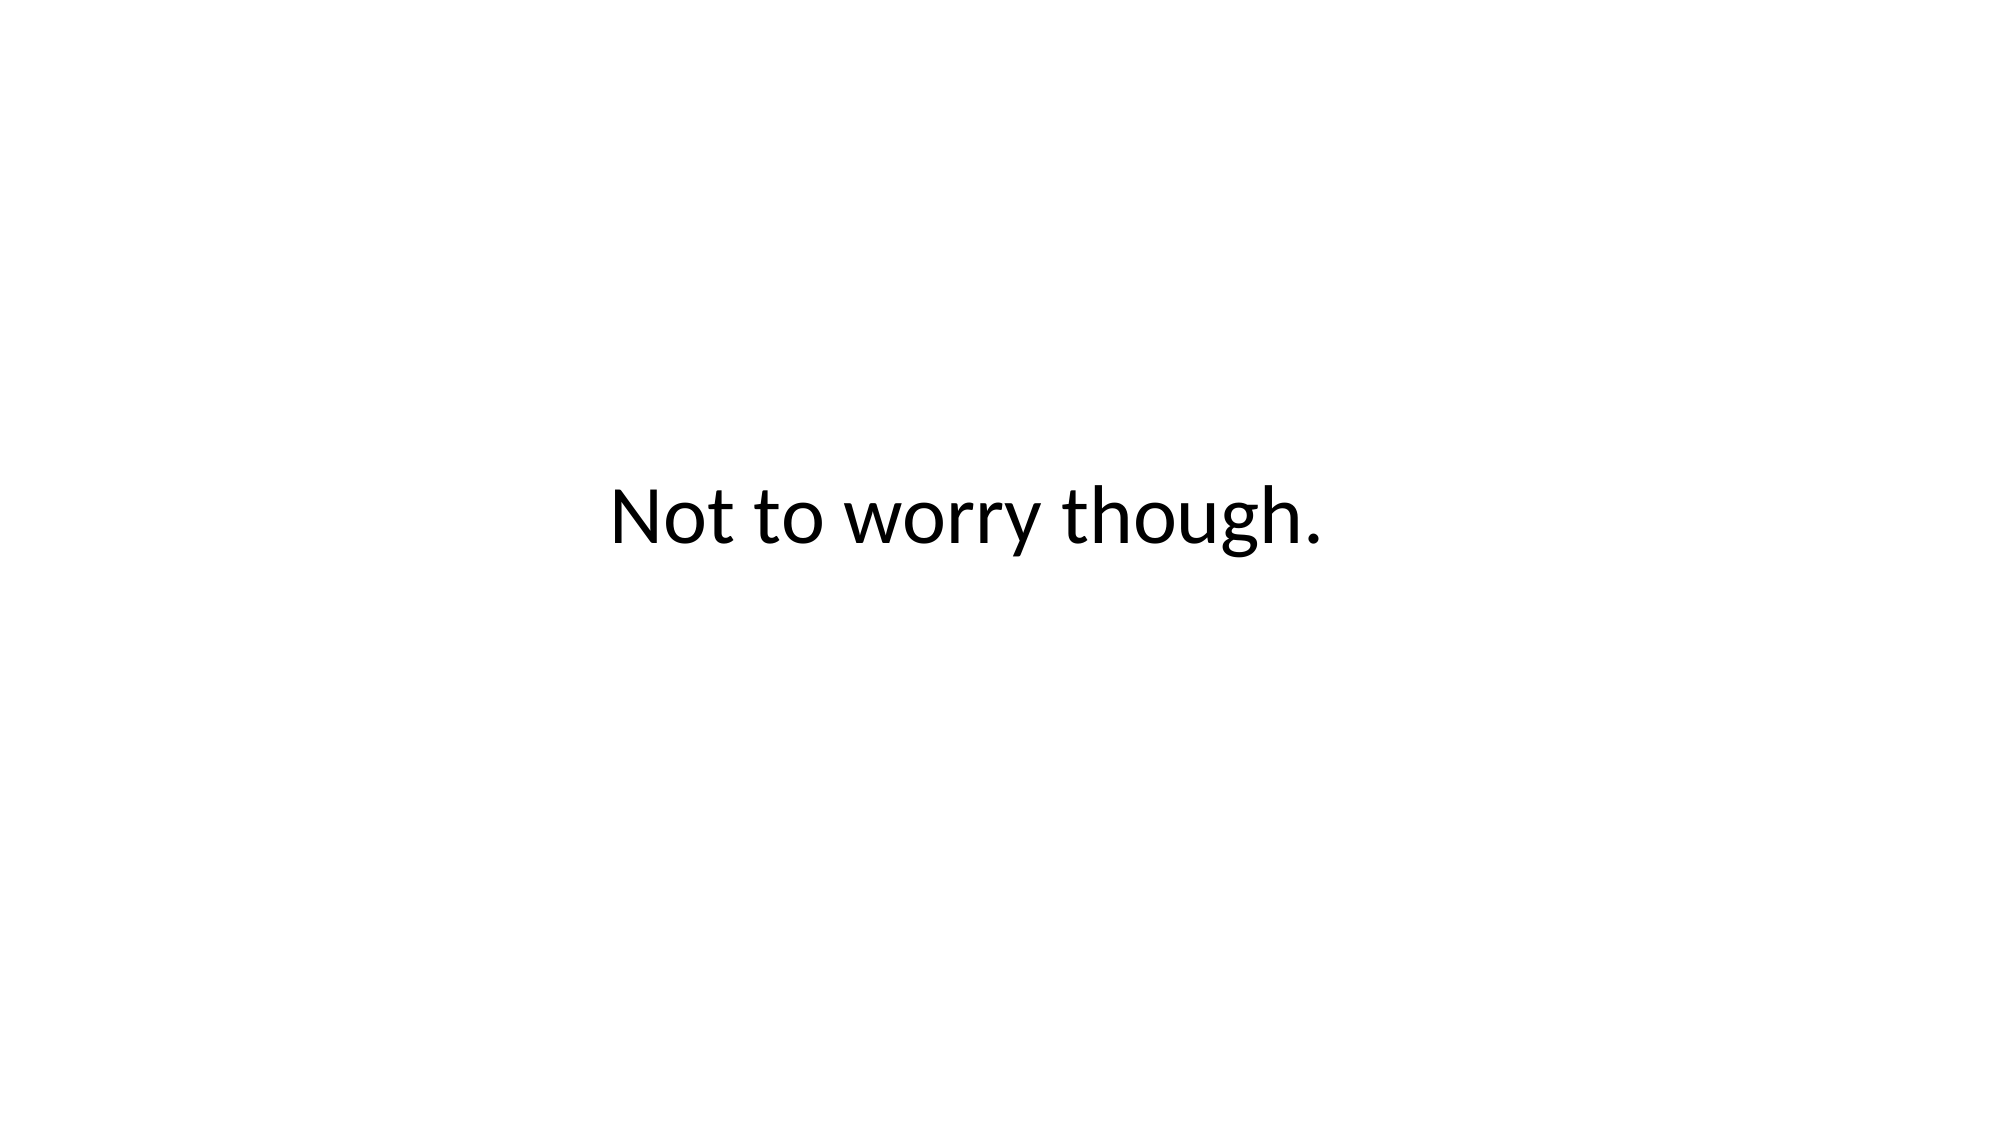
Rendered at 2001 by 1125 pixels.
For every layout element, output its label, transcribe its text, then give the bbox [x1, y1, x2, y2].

text_box Not to worry though. [261, 352, 1674, 568]
